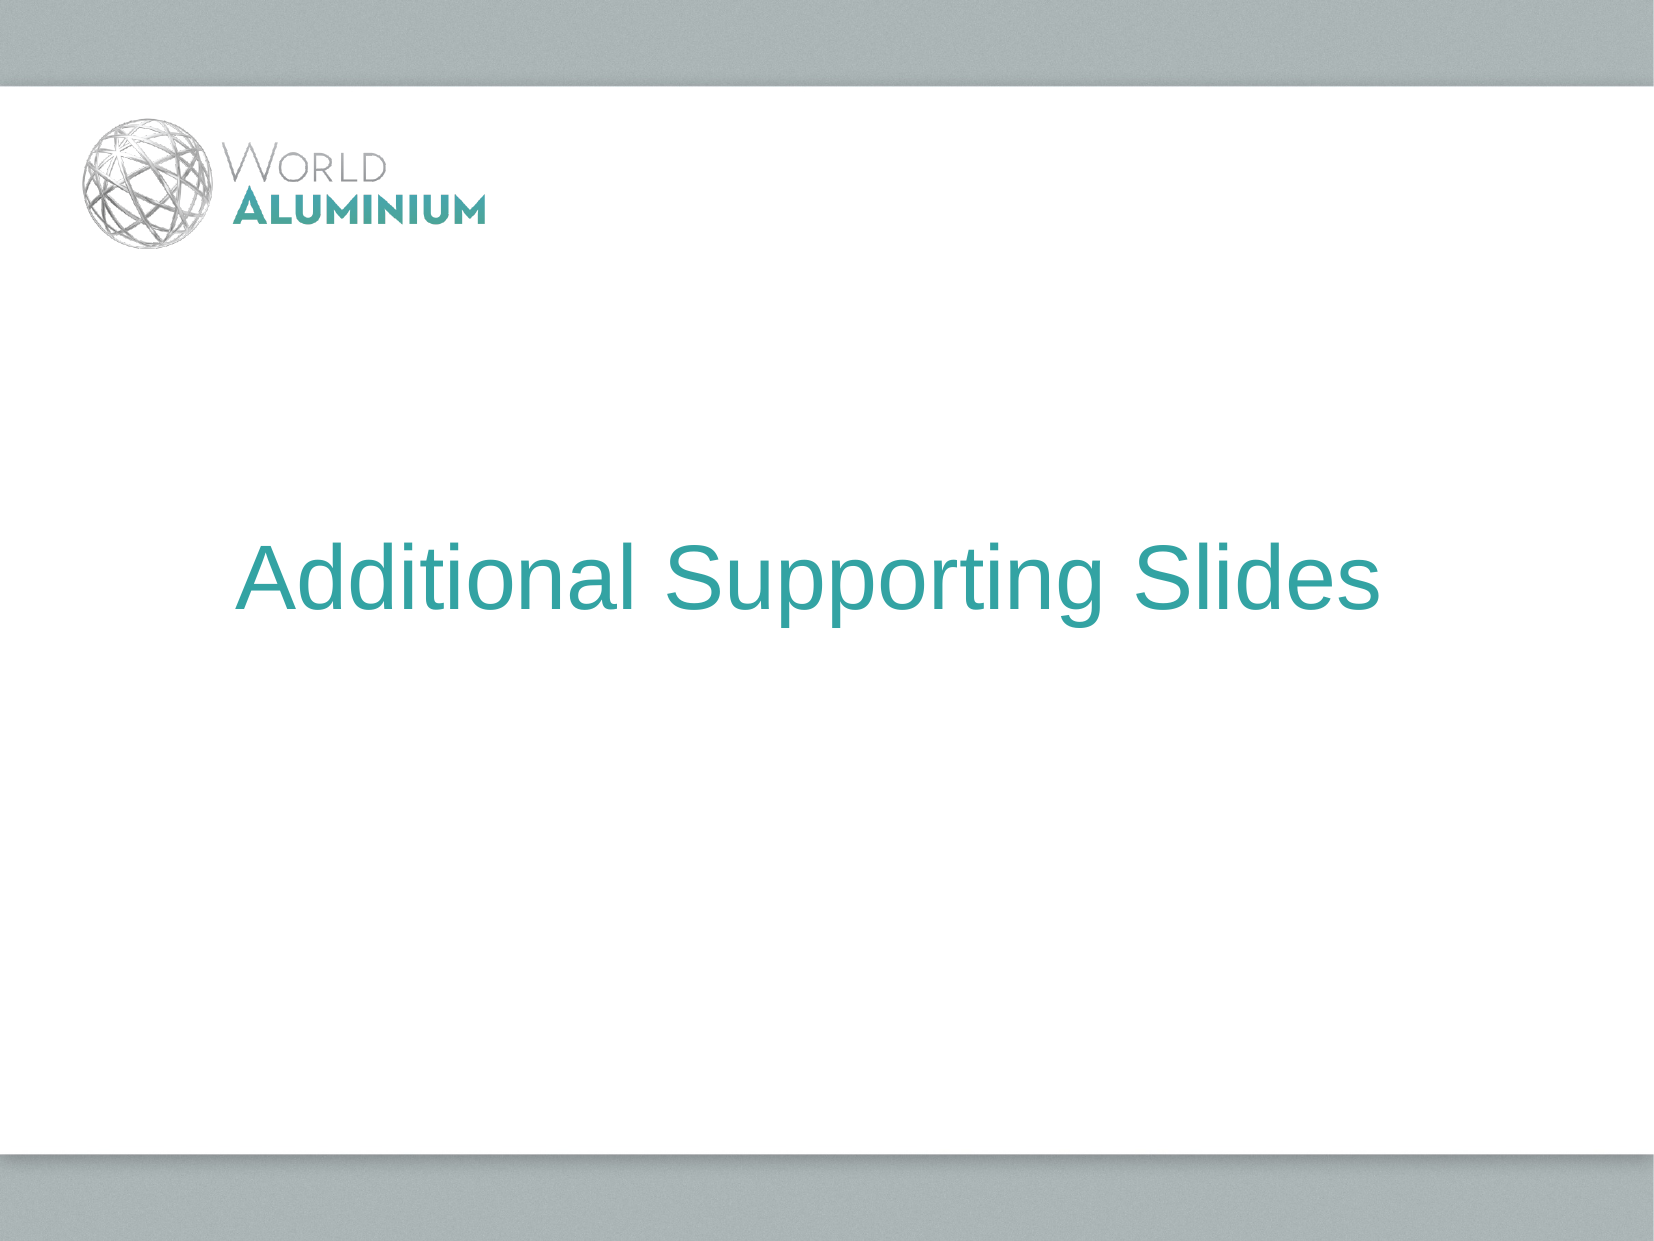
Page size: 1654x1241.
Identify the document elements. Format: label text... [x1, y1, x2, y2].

picture [0, 0, 1654, 1241]
title Additional Supporting Slides [82, 501, 1537, 656]
